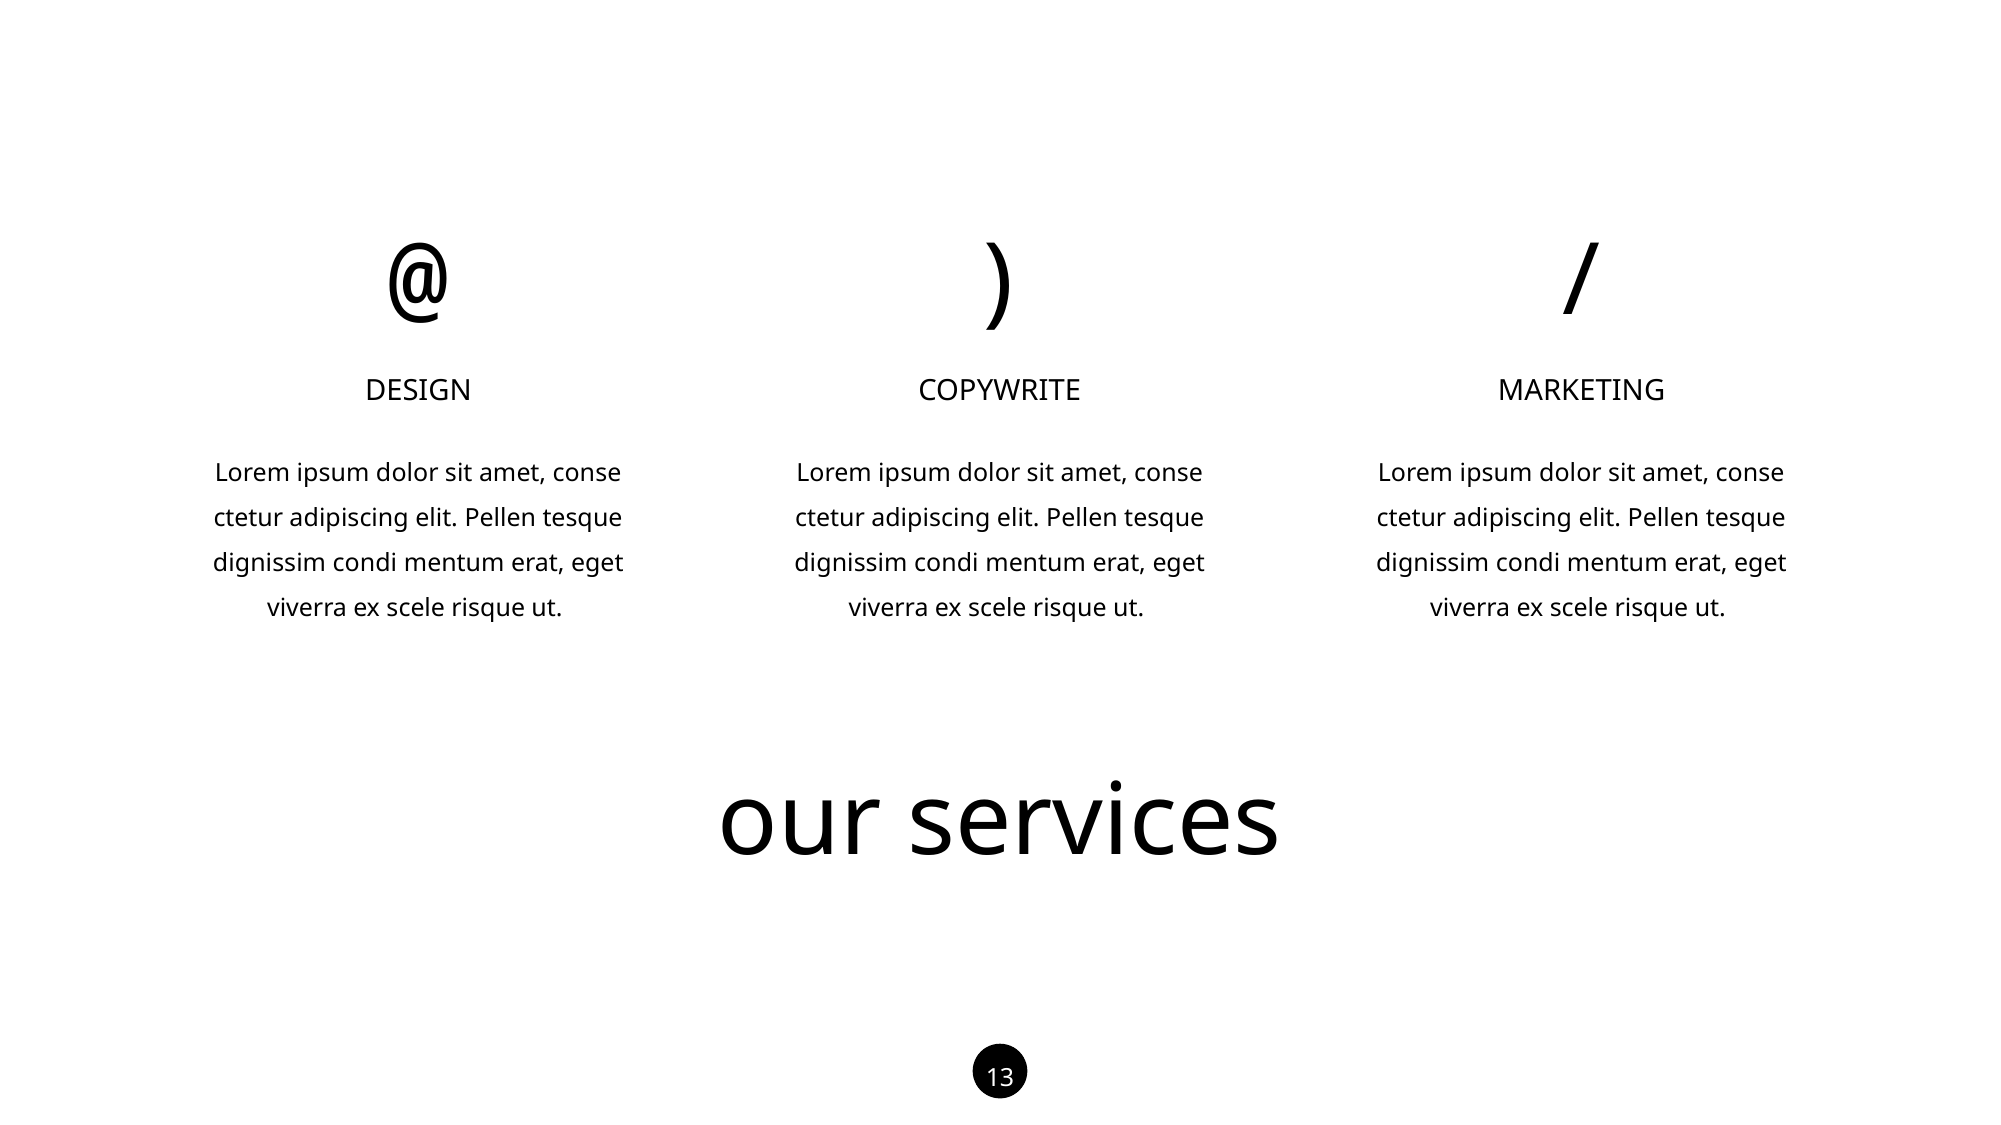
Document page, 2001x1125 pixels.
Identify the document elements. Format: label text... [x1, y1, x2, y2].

text_box ) [939, 207, 1061, 343]
text_box Lorem ipsum dolor sit amet, conse ctetur adipiscing elit. Pellen tesque dignissim condi mentum erat, eget viverra ex scele risque ut. [1354, 434, 1809, 629]
text_box @ [357, 207, 479, 343]
text_box 13 [962, 1039, 1038, 1099]
text_box Lorem ipsum dolor sit amet, conse ctetur adipiscing elit. Pellen tesque dignissim condi mentum erat, eget viverra ex scele risque ut. [191, 434, 646, 629]
text_box / [1520, 207, 1642, 343]
text_box Lorem ipsum dolor sit amet, conse ctetur adipiscing elit. Pellen tesque dignissim condi mentum erat, eget viverra ex scele risque ut. [773, 434, 1227, 629]
text_box COPYWRITE [885, 363, 1115, 414]
text_box MARKETING [1461, 363, 1702, 414]
text_box our services [681, 747, 1319, 882]
text_box DESIGN [329, 363, 508, 414]
